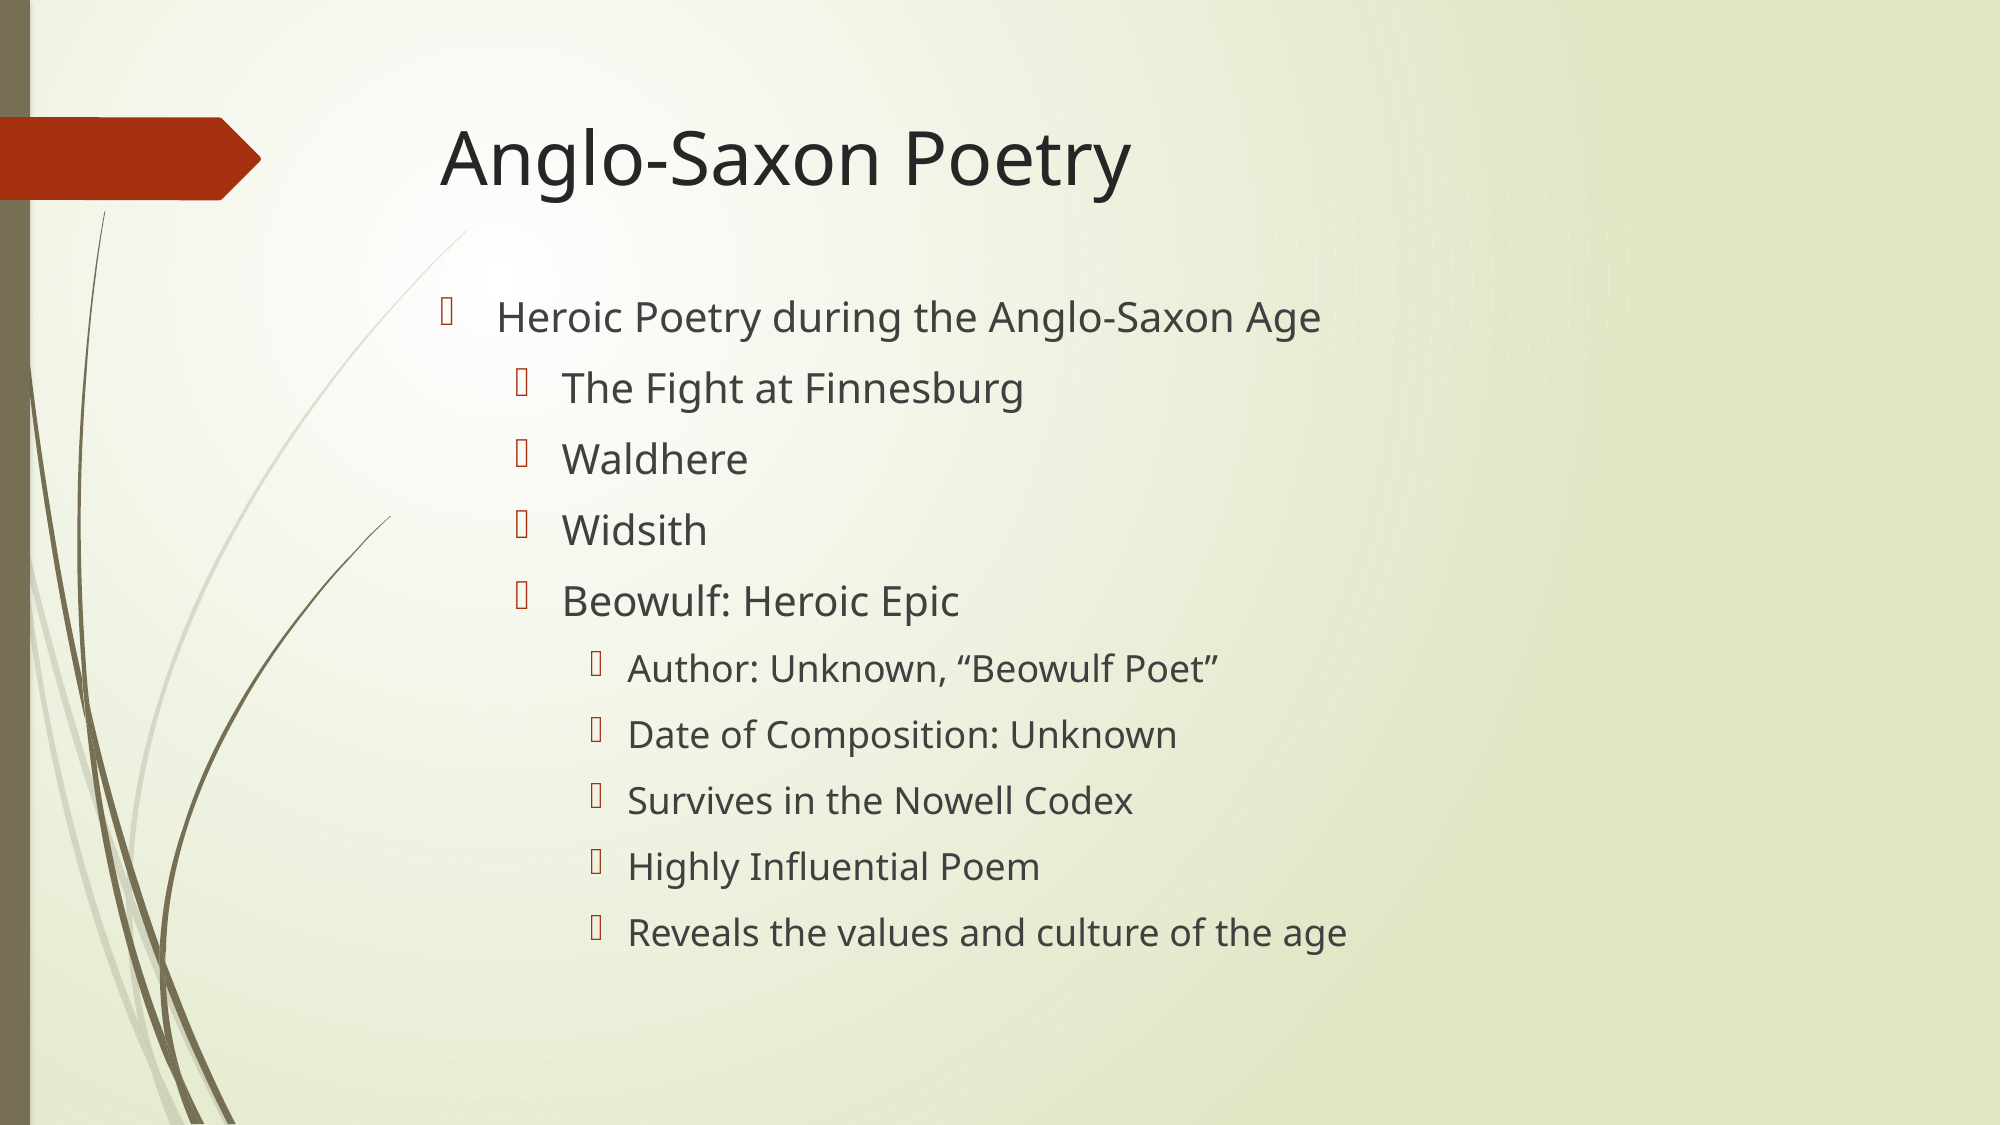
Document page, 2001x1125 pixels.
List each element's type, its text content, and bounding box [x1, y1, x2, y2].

list Heroic Poetry during the Anglo-Saxon Age The Fight at Finnesburg Waldhere Widsith Beowulf: Heroic Epic Author: Unknown, “Beowulf Poet” Date of Composition: Unknown Survives in the Nowell Codex Highly Influential Poem Reveals the values and culture of the age [424, 283, 1888, 1005]
title Anglo-Saxon Poetry [425, 102, 1888, 283]
